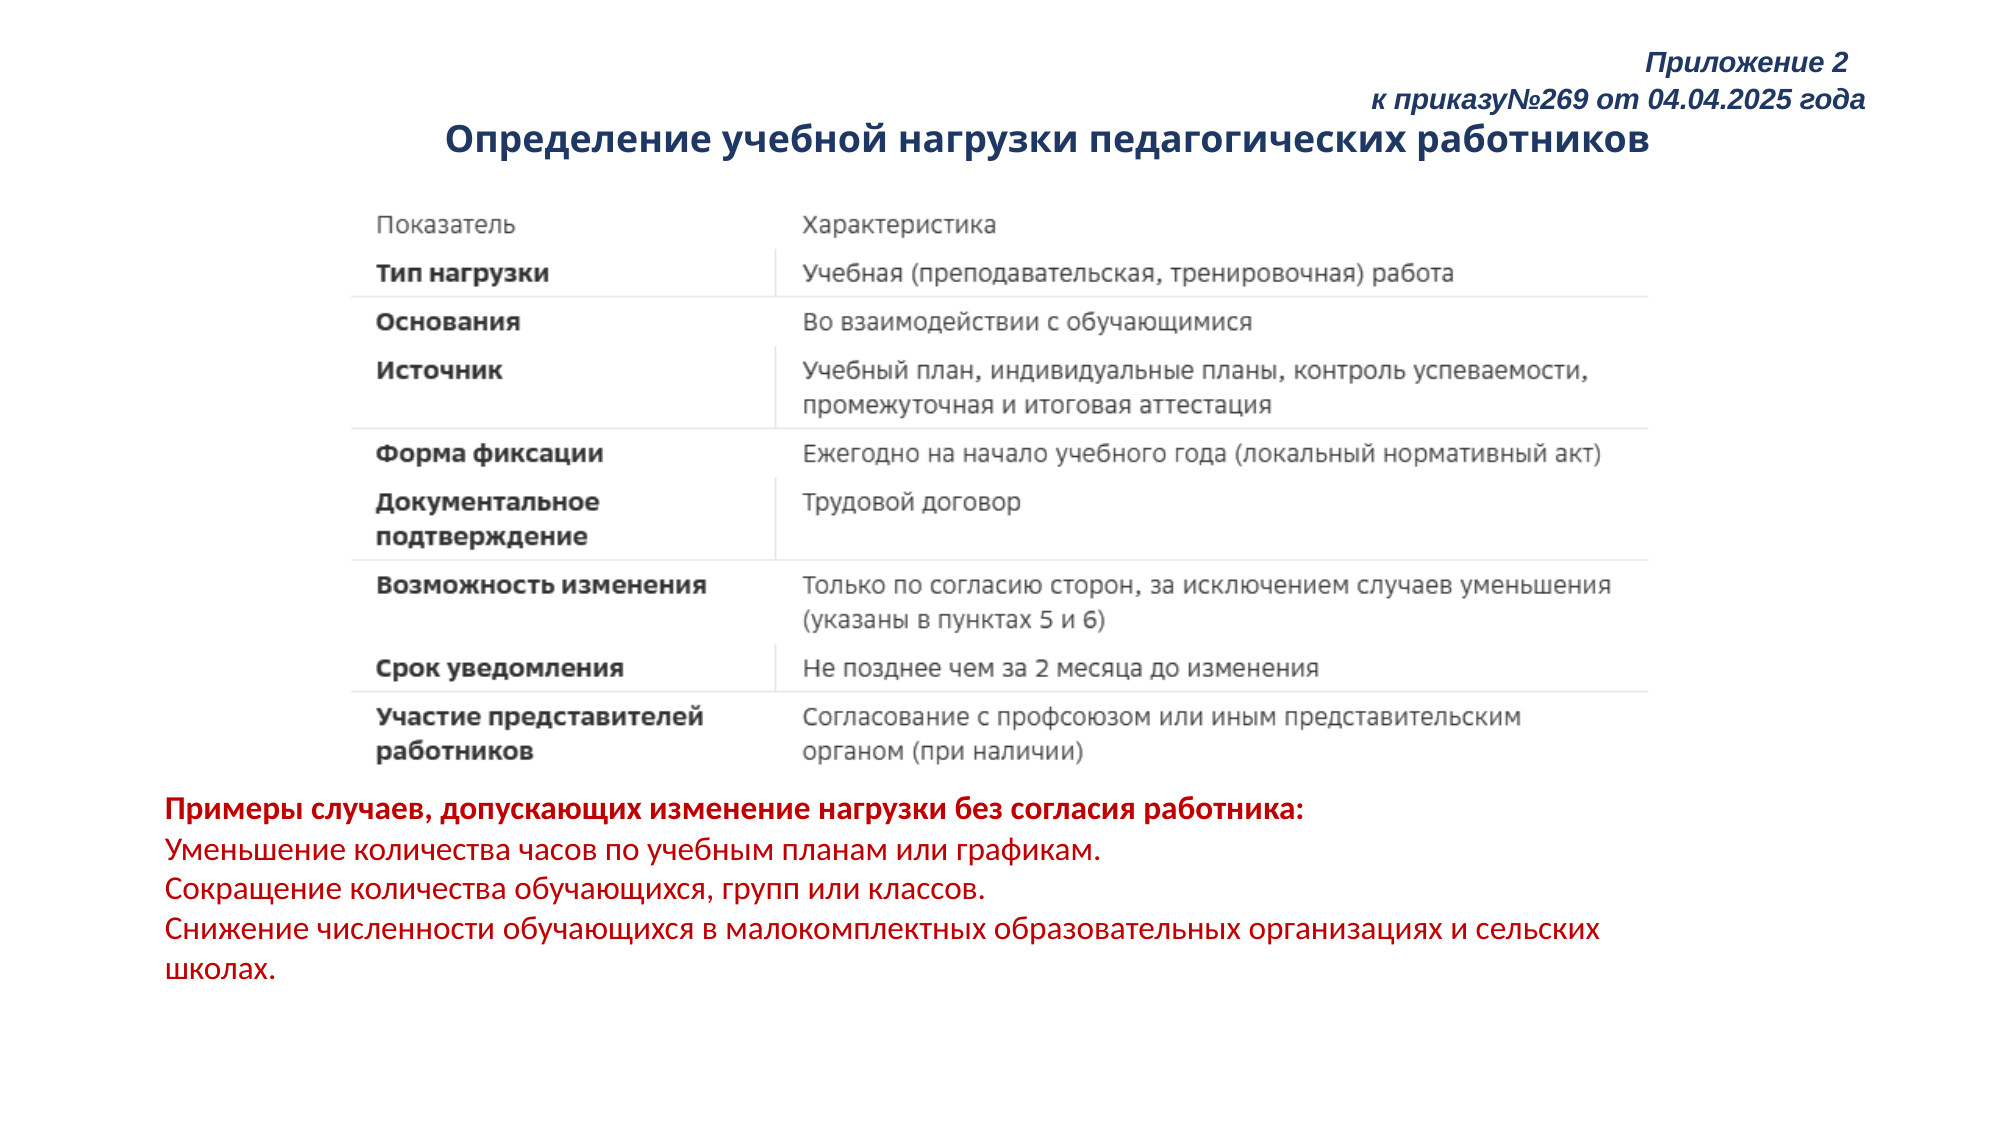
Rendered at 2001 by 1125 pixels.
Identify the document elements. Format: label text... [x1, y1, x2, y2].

picture [349, 199, 1651, 782]
text_box Примеры случаев, допускающих изменение нагрузки без согласия работника: Уменьшение количества часов по учебным планам или графикам. Сокращение количества обучающихся, групп или классов. Снижение численности обучающихся в малокомплектных образовательных организациях и сельских школах. [149, 779, 1650, 994]
title Приложение 2 к приказу№269 от 04.04.2025 года Определение учебной нагрузки педагогических работников [150, 35, 1925, 207]
